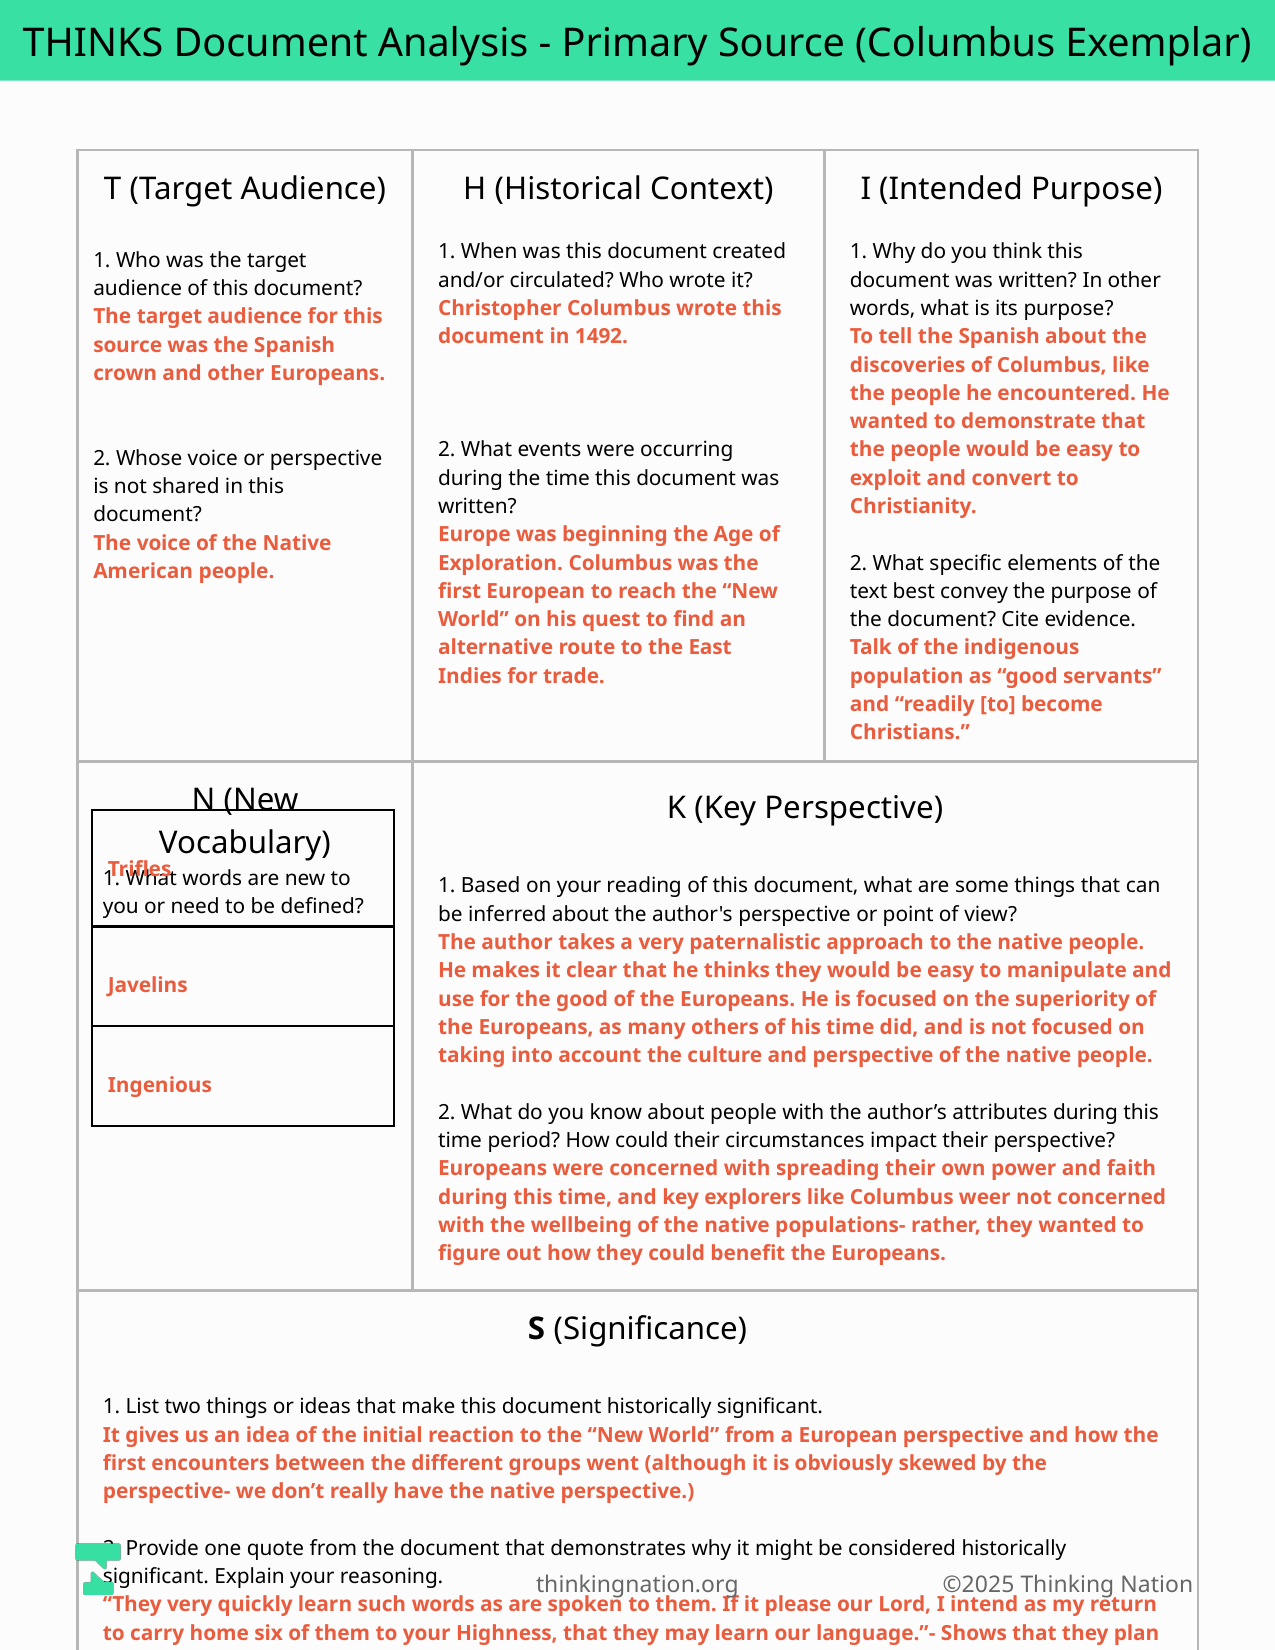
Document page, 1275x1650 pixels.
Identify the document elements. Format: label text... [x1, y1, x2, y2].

text_box THINKS Document Analysis - Primary Source (Columbus Exemplar) [0, 0, 1275, 81]
table_header Trifles [93, 811, 393, 925]
table_cell K (Key Perspective) 1. Based on your reading of this document, what are some things that can be inferred about the author's perspective or point of view? The author takes a very paternalistic approach to the native people. He makes it clear that he thinks they would be easy to manipulate and use for the good of the Europeans. He is focused on the superiority of the Europeans, as many others of his time did, and is not focused on taking into account the culture and perspective of the native people. 2. What do you know about people with the author’s attributes during this time period? How could their circumstances impact their perspective? Europeans were concerned with spreading their own power and faith during this time, and key explorers like Columbus weer not concerned with the wellbeing of the native populations- rather, they wanted to figure out how they could benefit the Europeans. [414, 763, 1197, 1289]
text_box thinkingnation.org [486, 1553, 789, 1605]
table_cell Javelins [93, 928, 393, 1025]
table_header I (Intended Purpose) 1. Why do you think this document was written? In other words, what is its purpose? To tell the Spanish about the discoveries of Columbus, like the people he encountered. He wanted to demonstrate that the people would be easy to exploit and convert to Christianity. 2. What specific elements of the text best convey the purpose of the document? Cite evidence. Talk of the indigenous population as “good servants” and “readily [to] become Christians.” [826, 151, 1197, 760]
table_cell S (Significance) 1. List two things or ideas that make this document historically significant. It gives us an idea of the initial reaction to the “New World” from a European perspective and how the first encounters between the different groups went (although it is obviously skewed by the perspective- we don’t really have the native perspective.) 2. Provide one quote from the document that demonstrates why it might be considered historically significant. Explain your reasoning. “They very quickly learn such words as are spoken to them. If it please our Lord, I intend as my return to carry home six of them to your Highness, that they may learn our language.”- Shows that they plan to use the people for their own gain and at least to some extent Hispanicize them. [79, 1292, 1197, 1650]
table_cell Ingenious [93, 1027, 393, 1125]
table_header T (Target Audience) 1. Who was the target audience of this document? The target audience for this source was the Spanish crown and other Europeans. 2. Whose voice or perspective is not shared in this document? The voice of the Native American people. [79, 151, 411, 760]
text_box ©2025 Thinking Nation [907, 1553, 1210, 1605]
table_header H (Historical Context) 1. When was this document created and/or circulated? Who wrote it? Christopher Columbus wrote this document in 1492. 2. What events were occurring during the time this document was written? Europe was beginning the Age of Exploration. Columbus was the first European to reach the “New World” on his quest to find an alternative route to the East Indies for trade. [414, 151, 823, 760]
picture [62, 1533, 134, 1605]
table_cell N (New Vocabulary) 1. What words are new to you or need to be defined? [79, 763, 411, 1289]
